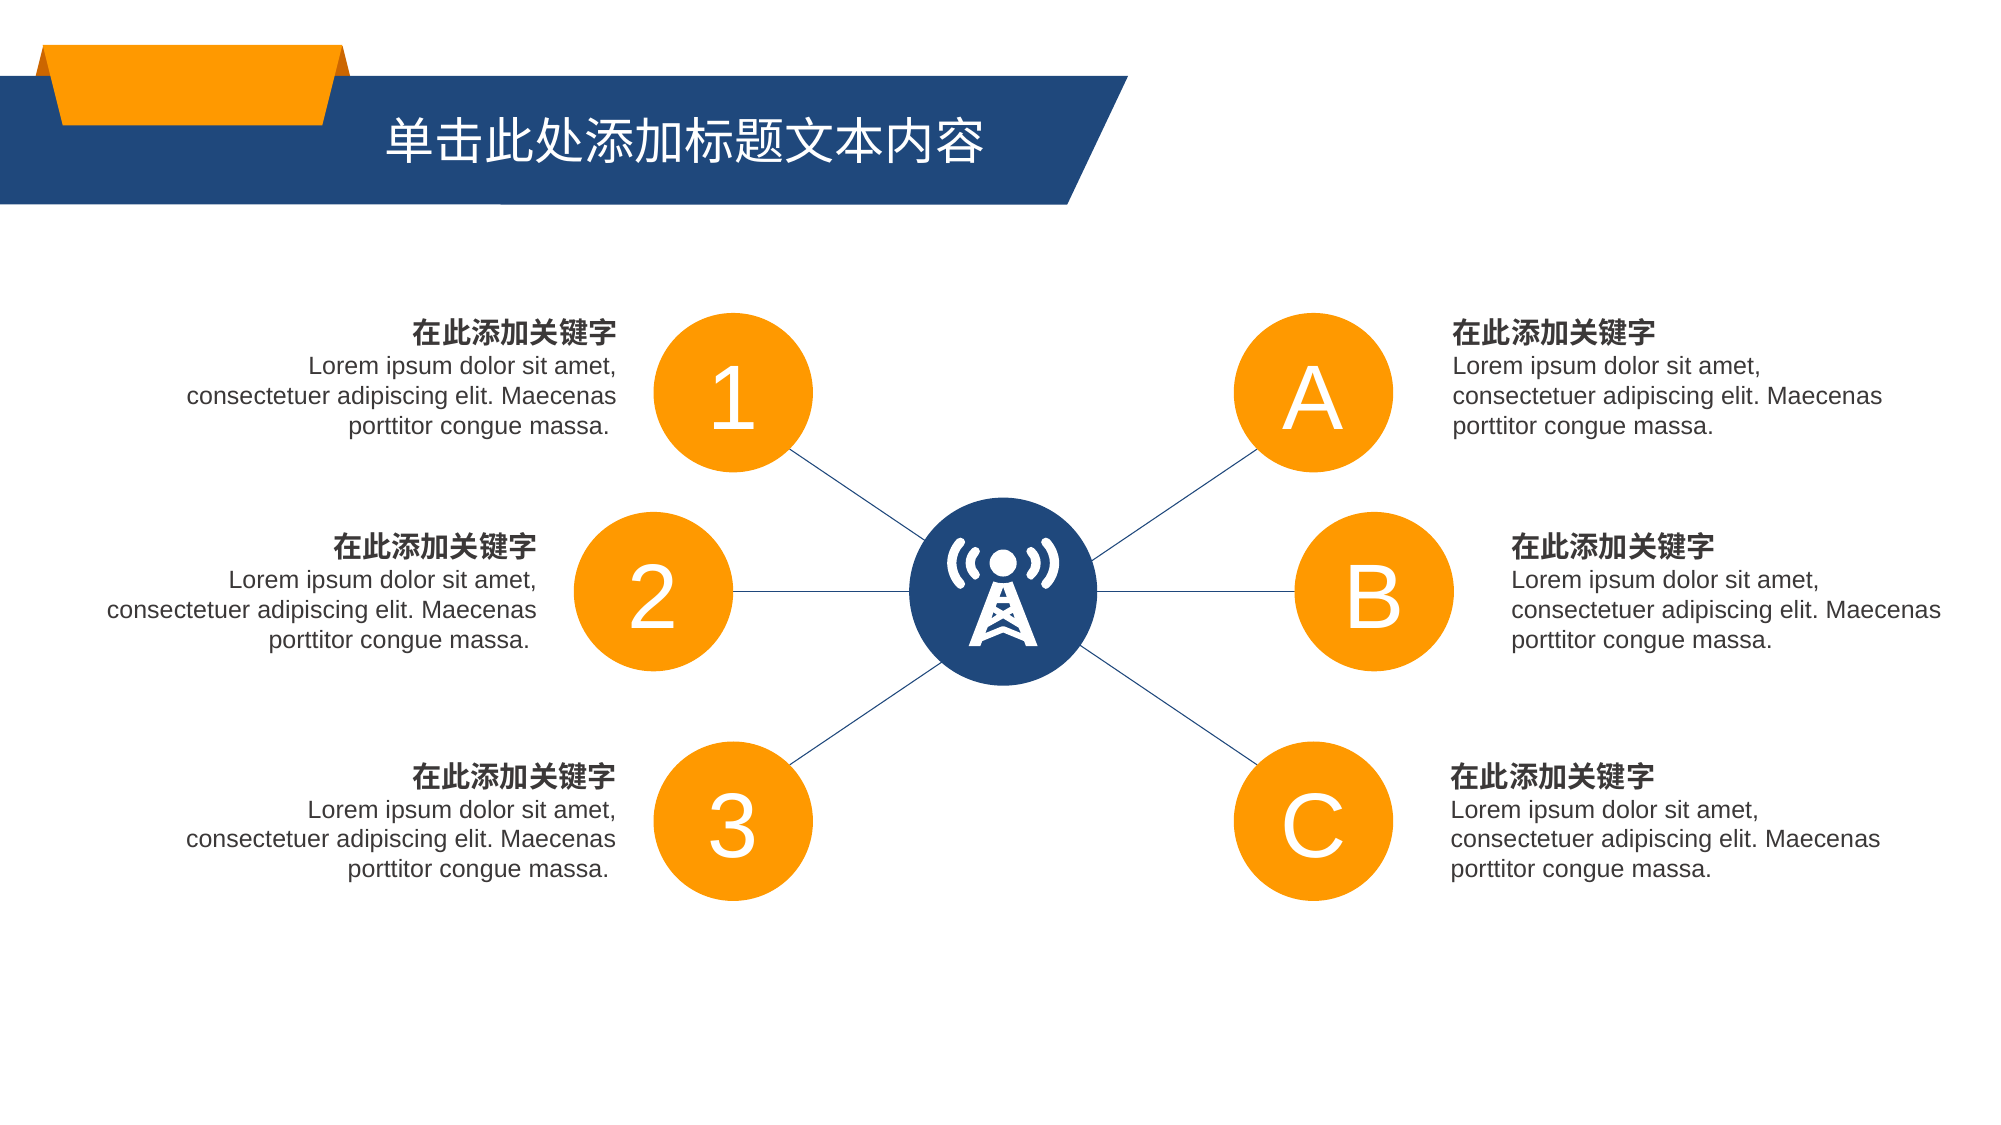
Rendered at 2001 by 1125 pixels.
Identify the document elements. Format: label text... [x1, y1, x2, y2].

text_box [789, 449, 1258, 765]
text_box 1 [652, 311, 814, 474]
text_box C [1232, 740, 1395, 902]
text_box A [1232, 311, 1395, 474]
text_box 在此添加关键字 Lorem ipsum dolor sit amet, consectetuer adipiscing elit. Maecenas porttitor congue massa. [142, 748, 637, 893]
text_box 在此添加关键字 Lorem ipsum dolor sit amet, consectetuer adipiscing elit. Maecenas porttitor congue massa. [63, 518, 558, 664]
text_box [337, 47, 351, 74]
text_box 单击此处添加标题文本内容 [364, 99, 1006, 180]
text_box 3 [652, 740, 814, 902]
text_box 在此添加关键字 Lorem ipsum dolor sit amet, consectetuer adipiscing elit. Maecenas porttitor congue massa. [142, 304, 638, 450]
text_box 在此添加关键字 Lorem ipsum dolor sit amet, consectetuer adipiscing elit. Maecenas porttitor congue massa. [1430, 748, 1926, 893]
text_box [41, 43, 344, 127]
text_box [35, 47, 48, 74]
text_box B [1293, 510, 1455, 673]
text_box [0, 74, 1130, 206]
text_box 在此添加关键字 Lorem ipsum dolor sit amet, consectetuer adipiscing elit. Maecenas porttitor congue massa. [1491, 518, 1987, 664]
text_box 在此添加关键字 Lorem ipsum dolor sit amet, consectetuer adipiscing elit. Maecenas porttitor congue massa. [1432, 304, 1928, 450]
text_box 2 [572, 510, 735, 673]
